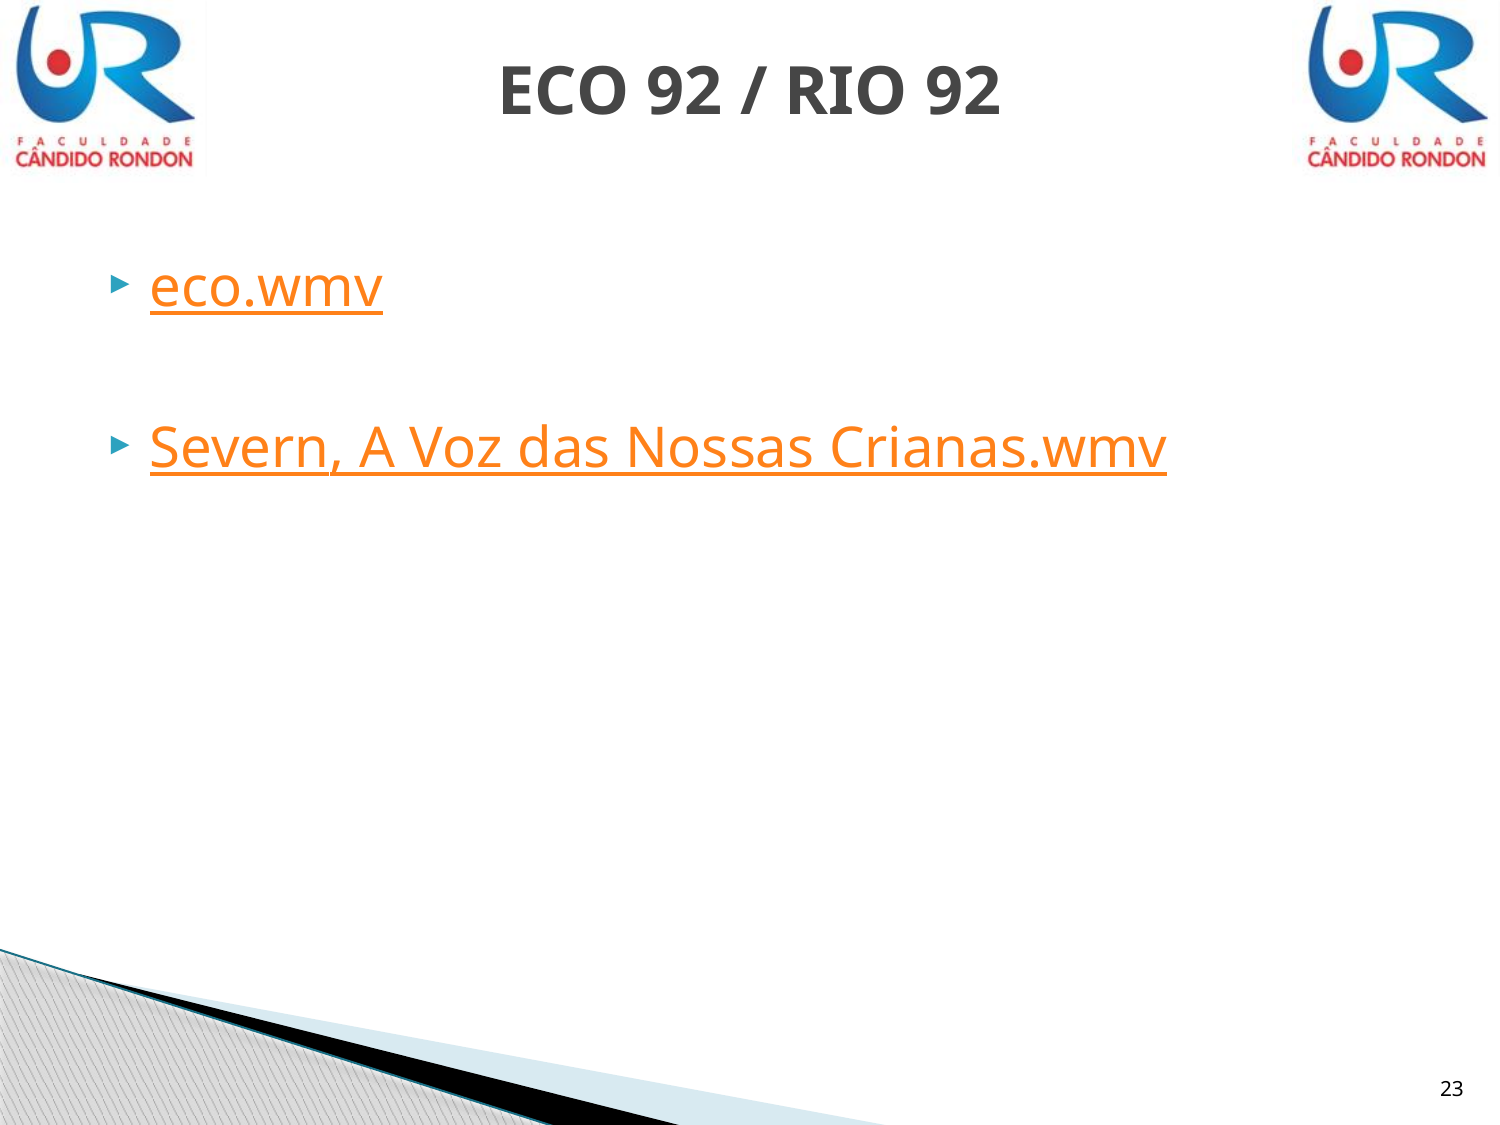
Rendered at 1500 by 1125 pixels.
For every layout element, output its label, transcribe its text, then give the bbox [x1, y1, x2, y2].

text_box ECO 92 / RIO 92 [213, 35, 1286, 141]
picture [1292, 0, 1500, 183]
list eco.wmv Severn, A Voz das Nossas Crianas.wmv [75, 243, 1425, 986]
picture [0, 0, 208, 183]
slide_number 23 [1418, 1051, 1479, 1112]
